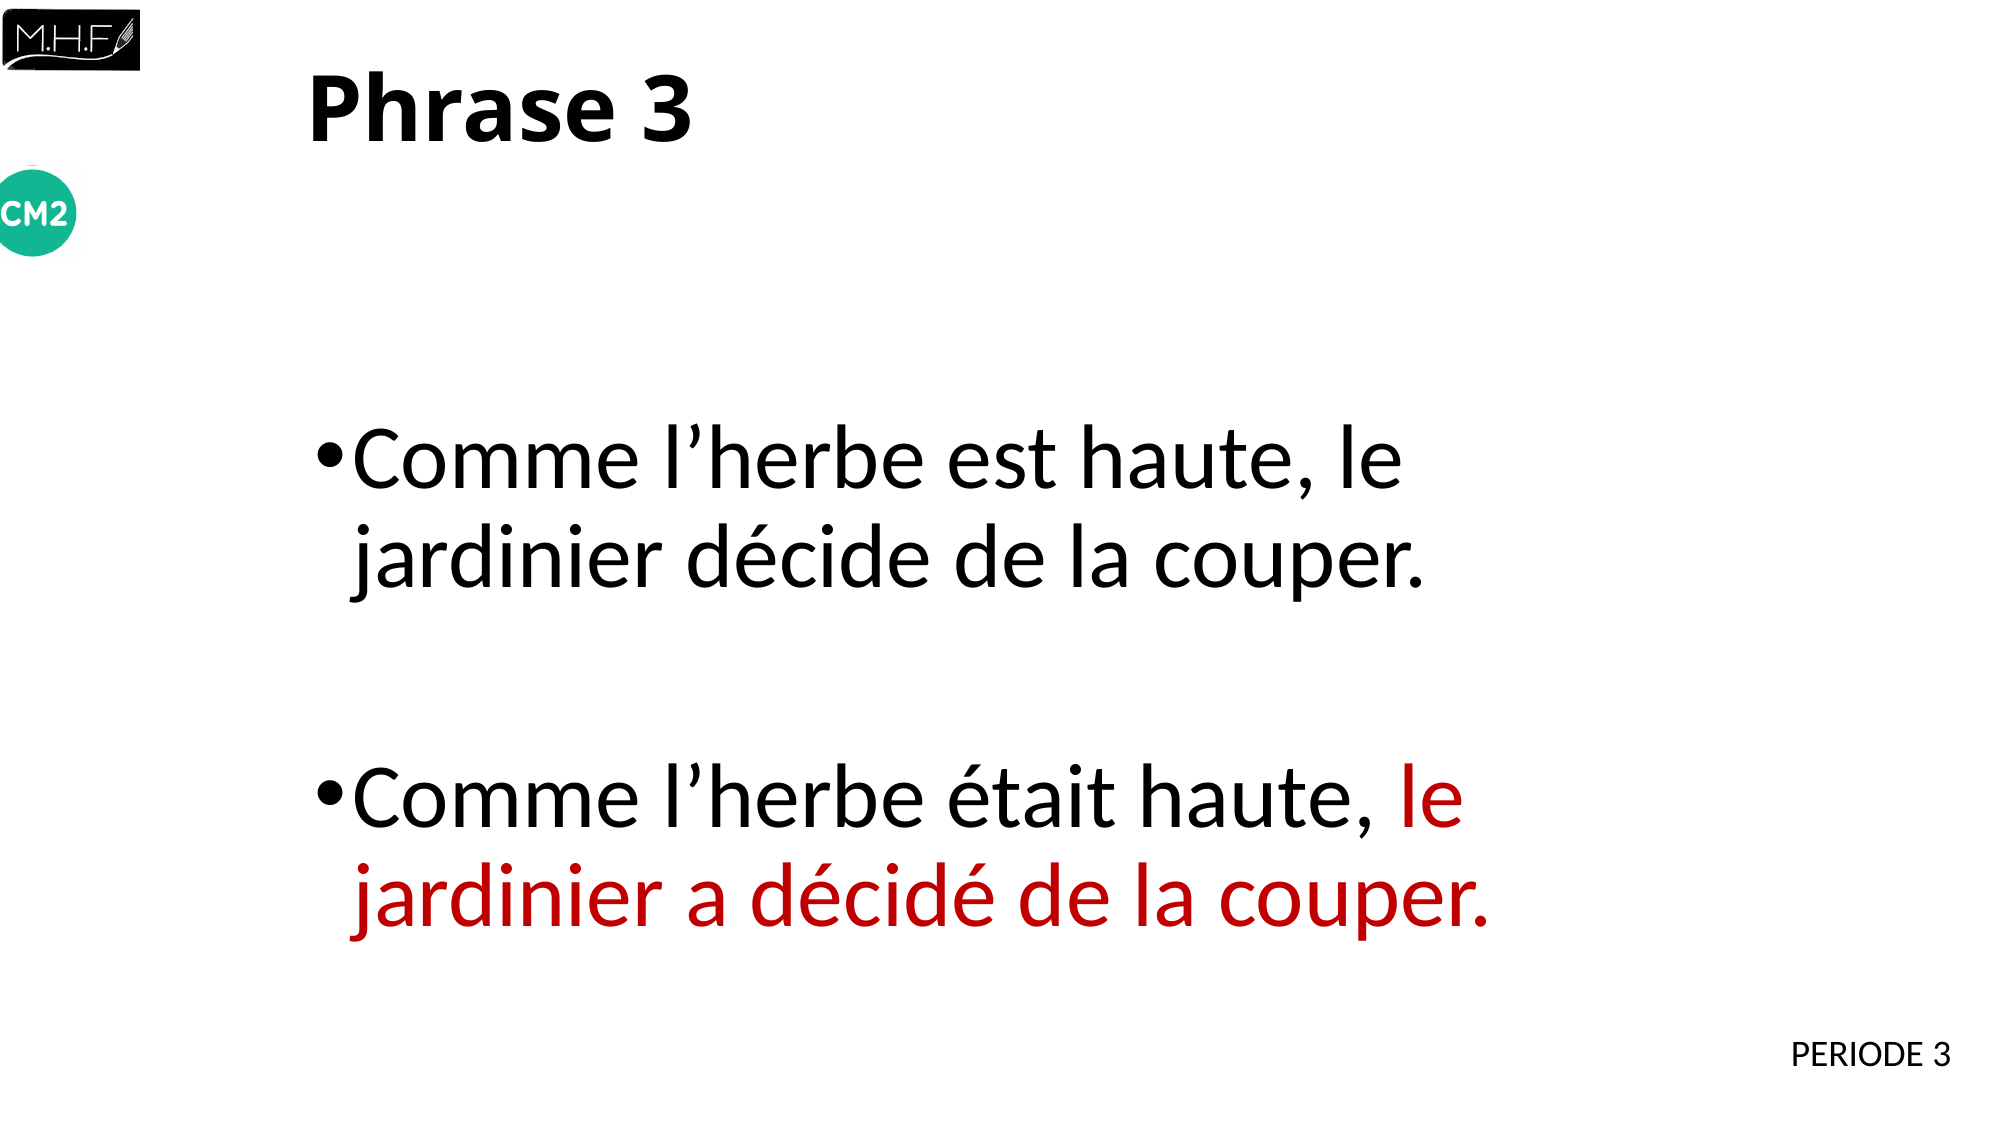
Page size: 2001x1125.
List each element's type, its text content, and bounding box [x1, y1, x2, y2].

title Phrase 3 [290, 3, 1837, 221]
text_box PERIODE 3 [1362, 1021, 1967, 1082]
picture [0, 7, 140, 74]
picture [0, 165, 82, 259]
list Comme l’herbe est haute, le jardinier décide de la couper. Comme l’herbe était haute, le jardinier a décidé de la couper. [299, 401, 1710, 957]
